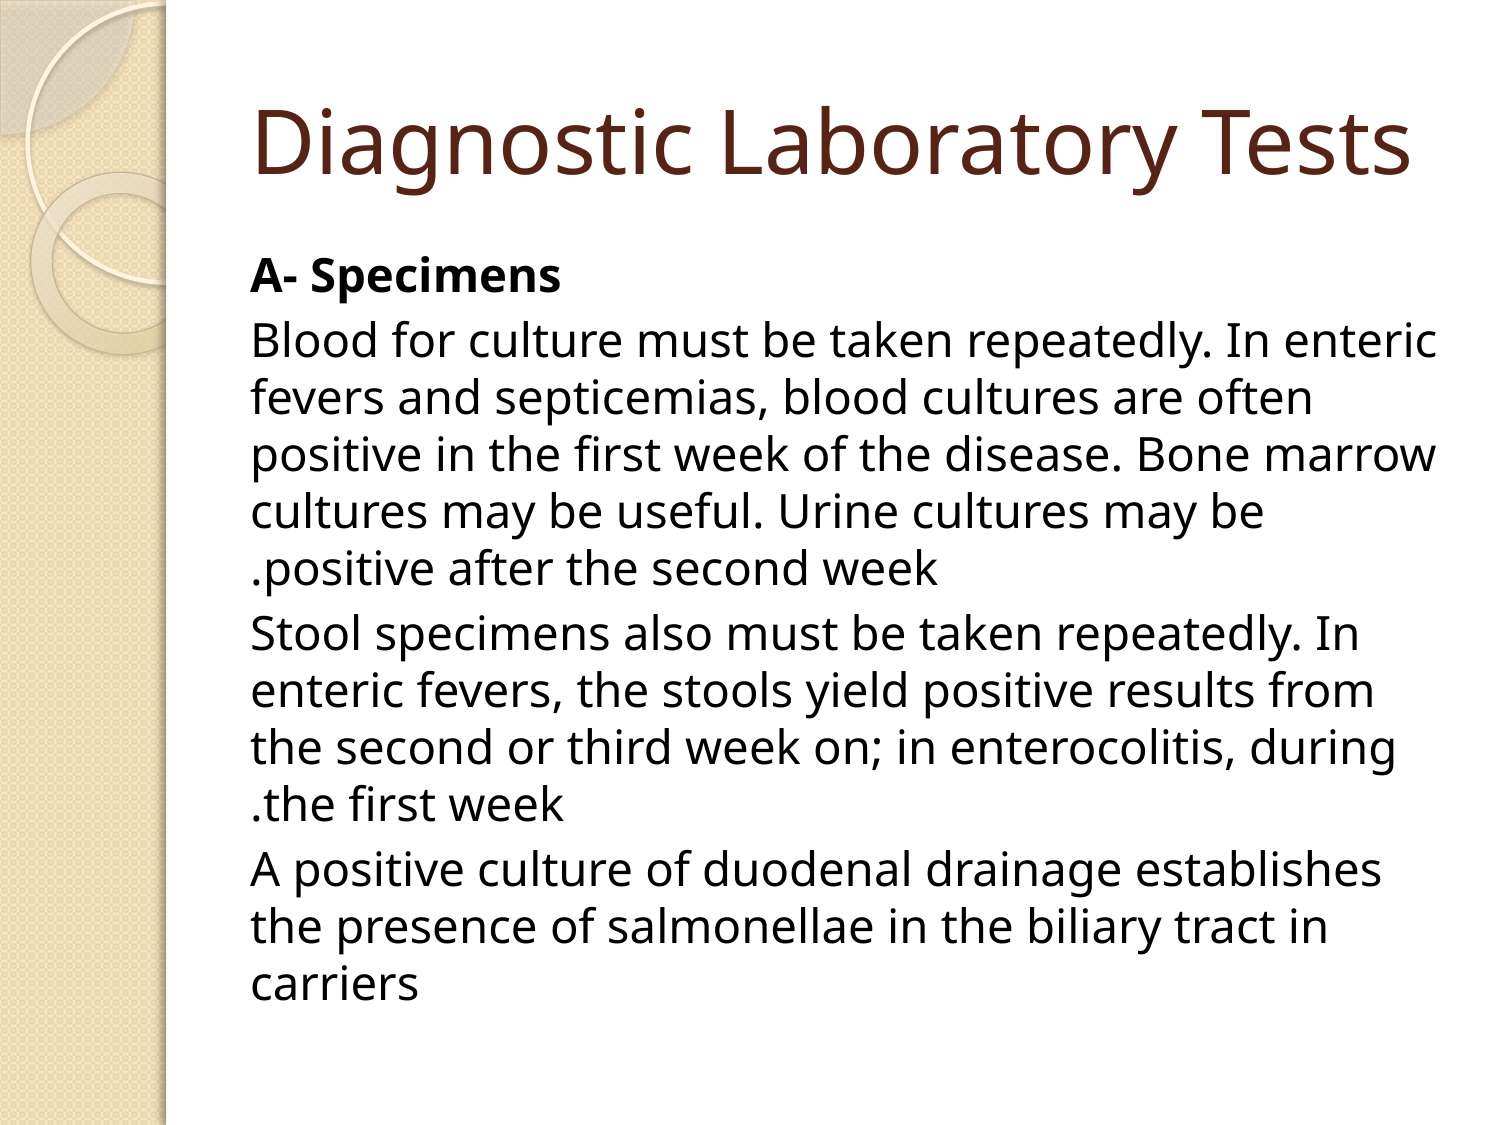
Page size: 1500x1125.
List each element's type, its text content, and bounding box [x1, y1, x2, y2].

title Diagnostic Laboratory Tests [235, 45, 1466, 233]
list A- Specimens Blood for culture must be taken repeatedly. In enteric fevers and septicemias, blood cultures are often positive in the first week of the disease. Bone marrow cultures may be useful. Urine cultures may be positive after the second week. Stool specimens also must be taken repeatedly. In enteric fevers, the stools yield positive results from the second or third week on; in enterocolitis, during the first week. A positive culture of duodenal drainage establishes the presence of salmonellae in the biliary tract in carriers [235, 237, 1466, 1025]
